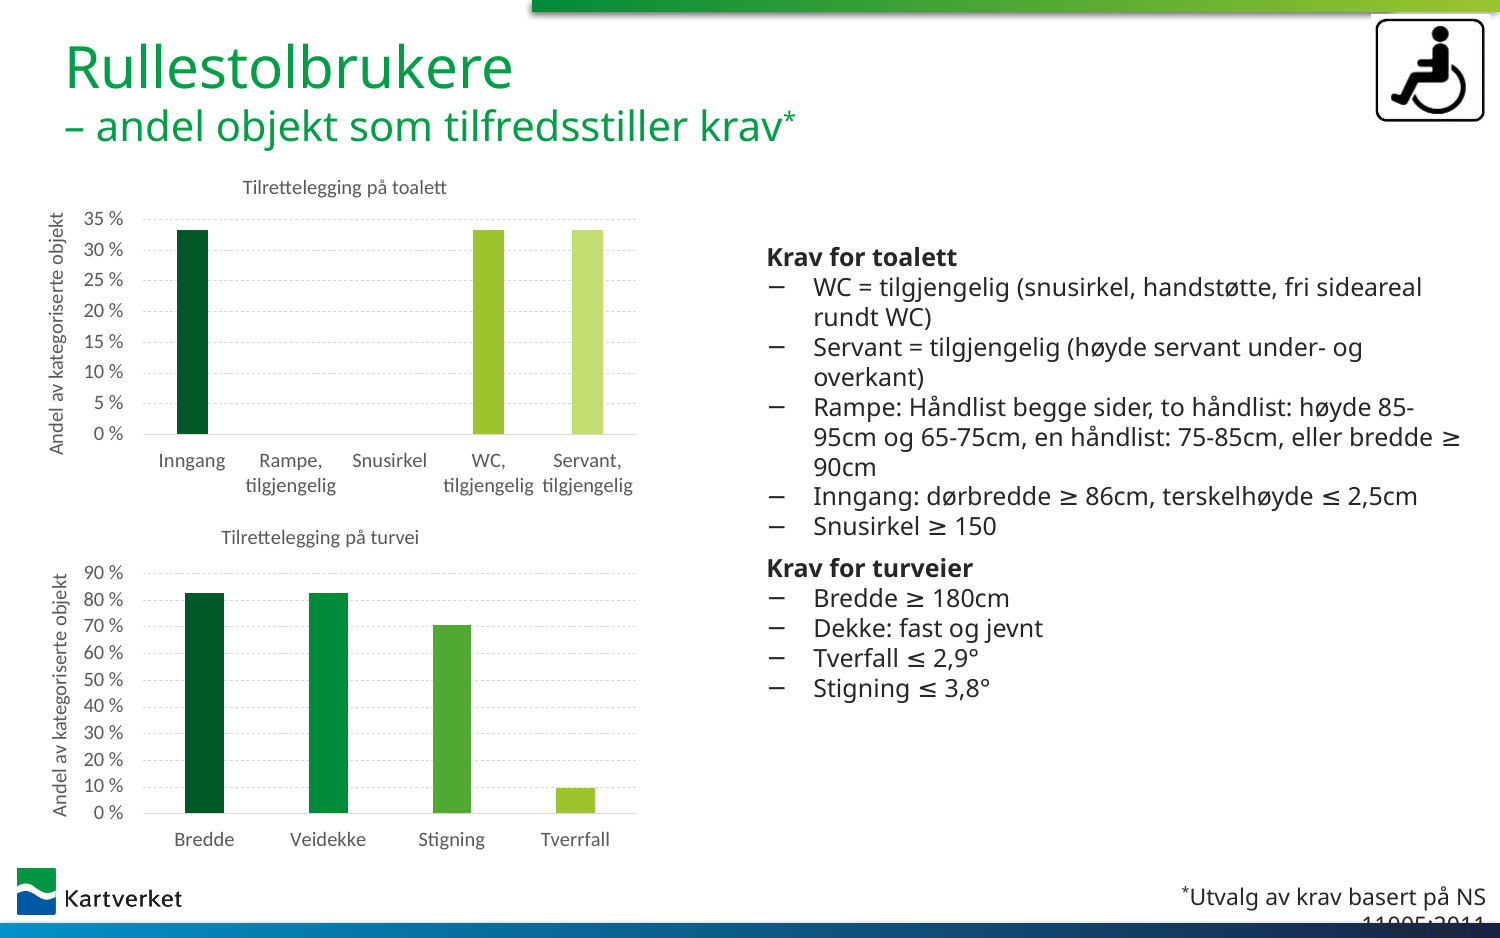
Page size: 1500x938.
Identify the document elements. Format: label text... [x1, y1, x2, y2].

picture [1371, 13, 1491, 127]
text_box Krav for turveier Bredde ≥ 180cm Dekke: fast og jevnt Tverfall ≤ 2,9° Stigning ≤ 3,8° [751, 545, 1483, 710]
picture [41, 166, 650, 505]
text_box *Utvalg av krav basert på NS 11005:2011 [1068, 873, 1500, 938]
picture [41, 520, 650, 859]
text_box Rullestolbrukere – andel objekt som tilfredsstiller krav* [49, 14, 1431, 158]
text_box Krav for toalett WC = tilgjengelig (snusirkel, handstøtte, fri sideareal rundt WC) Servant = tilgjengelig (høyde servant under- og overkant) Rampe: Håndlist begge sider, to håndlist: høyde 85-95cm og 65-75cm, en håndlist: 75-85cm, eller bredde ≥ 90cm Inngang: dørbredde ≥ 86cm, terskelhøyde ≤ 2,5cm Snusirkel ≥ 150 [751, 234, 1483, 545]
